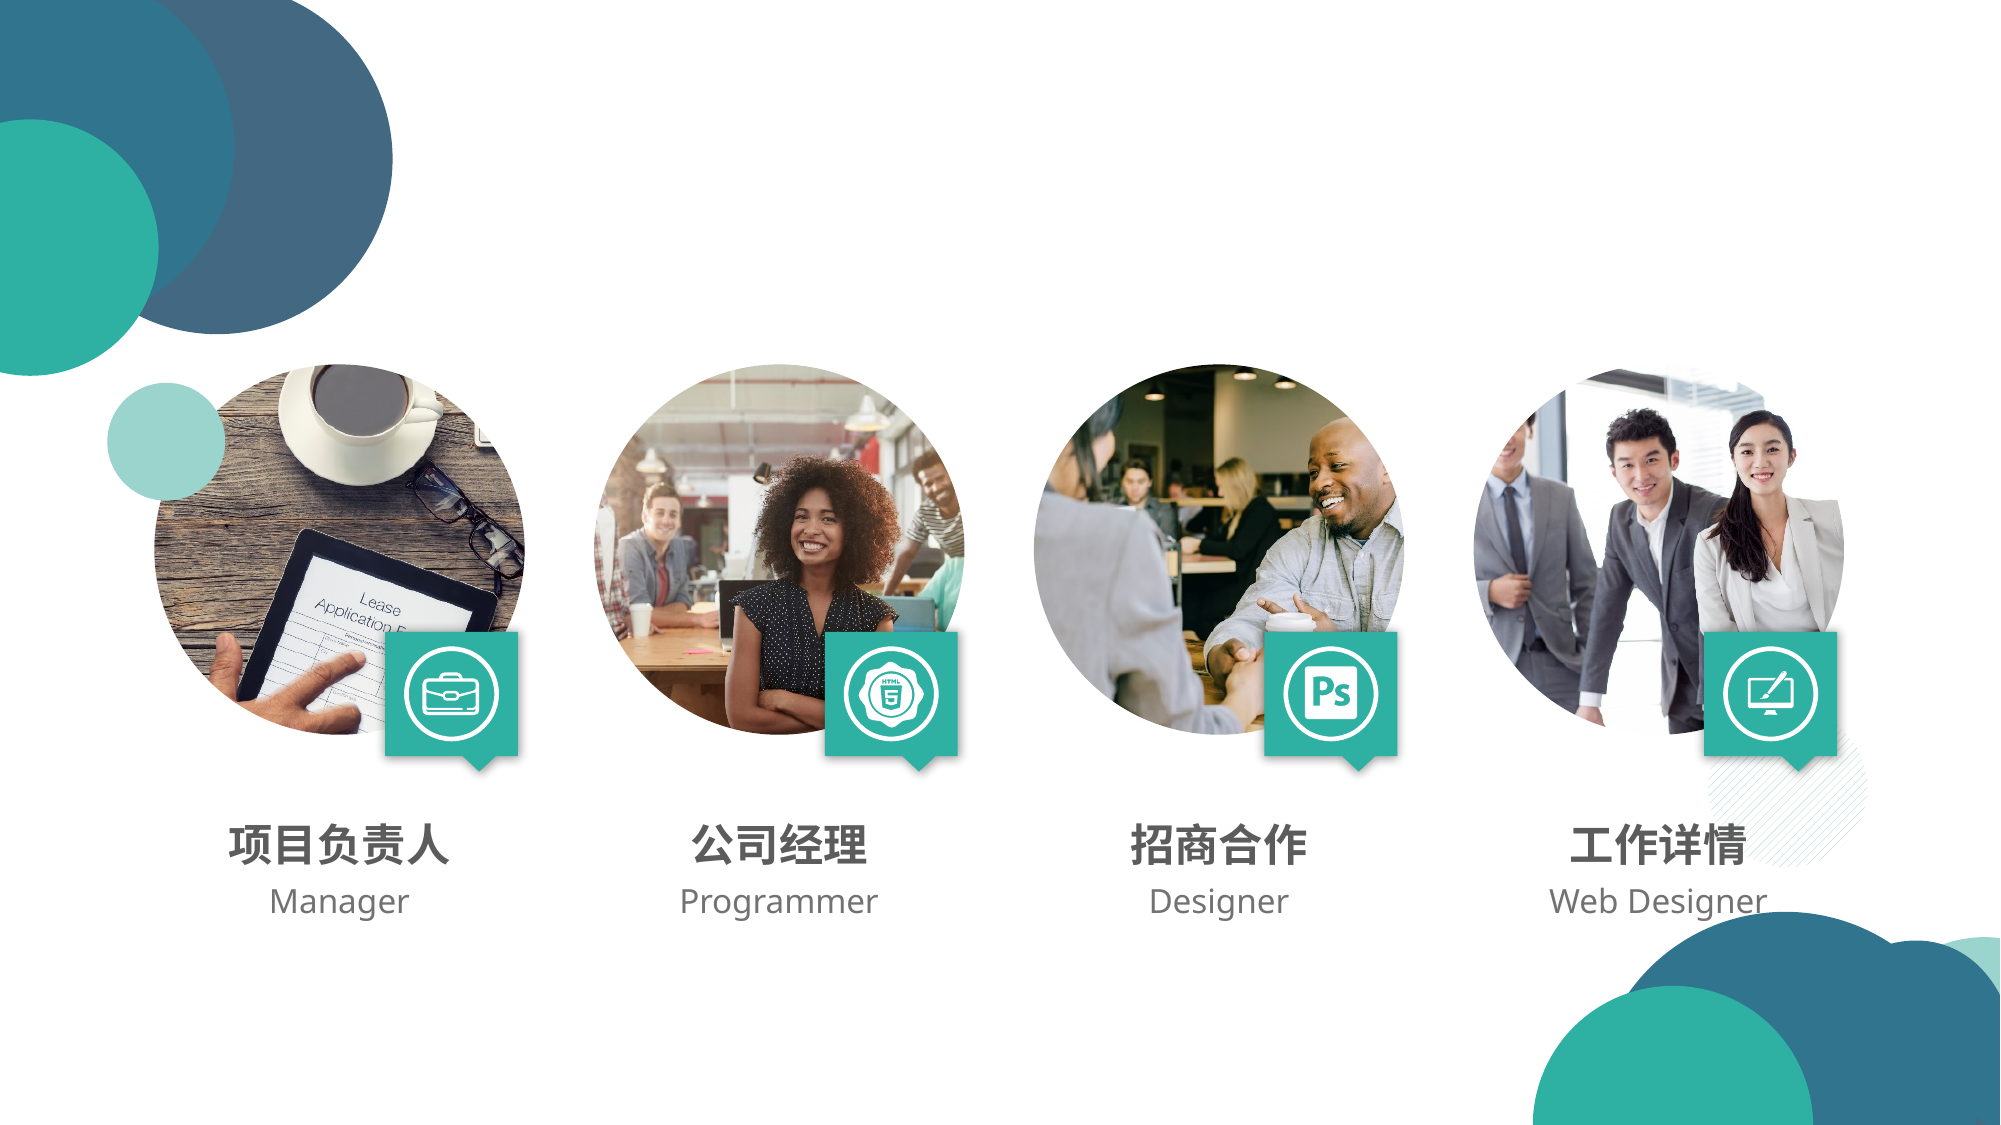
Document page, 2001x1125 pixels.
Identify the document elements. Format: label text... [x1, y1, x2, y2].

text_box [1704, 631, 1838, 757]
text_box Manager [164, 878, 515, 922]
picture [1473, 364, 1844, 735]
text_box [1439, 843, 2000, 1125]
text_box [0, 0, 432, 377]
picture [1033, 364, 1405, 735]
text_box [1264, 631, 1398, 757]
picture [154, 364, 525, 735]
text_box Programmer [604, 878, 955, 922]
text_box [385, 631, 519, 757]
text_box 项目负责人 [164, 822, 515, 866]
text_box 招商合作 [1044, 822, 1394, 866]
text_box 工作详情 [1483, 822, 1834, 843]
text_box Designer [1044, 878, 1394, 922]
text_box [824, 631, 958, 757]
text_box 公司经理 [604, 822, 955, 866]
picture [594, 364, 965, 735]
